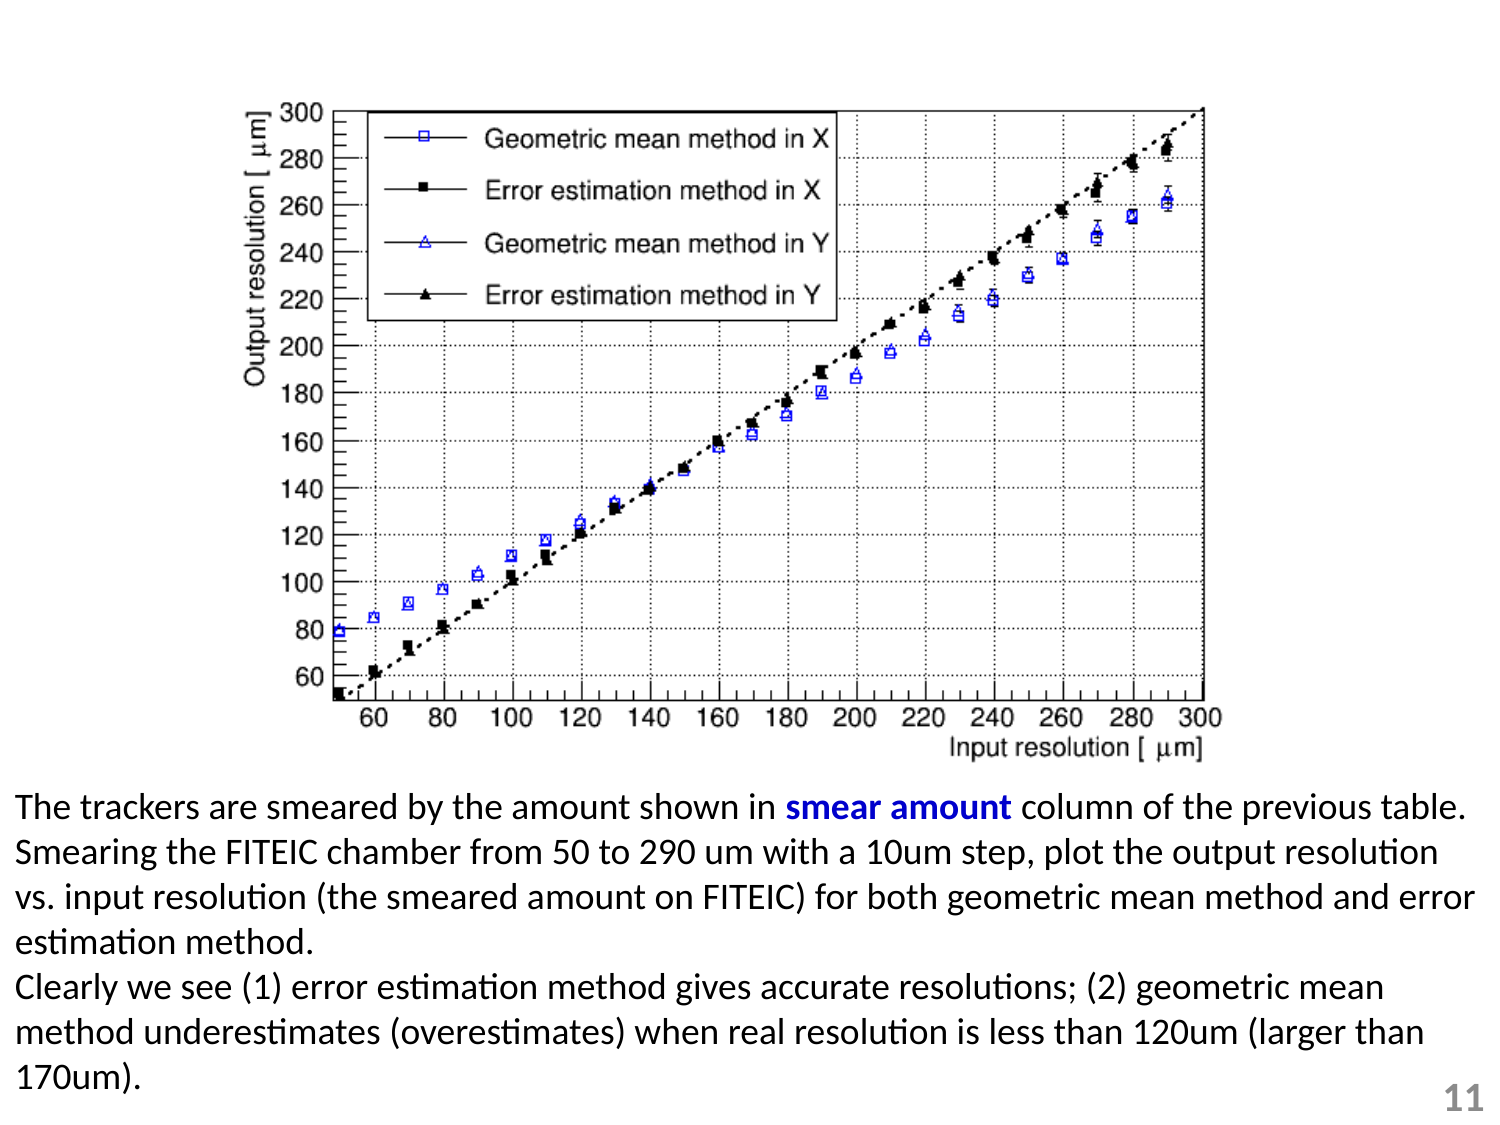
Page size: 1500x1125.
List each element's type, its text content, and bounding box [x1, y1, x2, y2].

text_box The trackers are smeared by the amount shown in smear amount column of the previous table. Smearing the FITEIC chamber from 50 to 290 um with a 10um step, plot the output resolution vs. input resolution (the smeared amount on FITEIC) for both geometric mean method and error estimation method. Clearly we see (1) error estimation method gives accurate resolutions; (2) geometric mean method underestimates (overestimates) when real resolution is less than 120um (larger than 170um). [0, 774, 1500, 1105]
slide_number 11 [1149, 1065, 1500, 1125]
picture [224, 37, 1313, 776]
